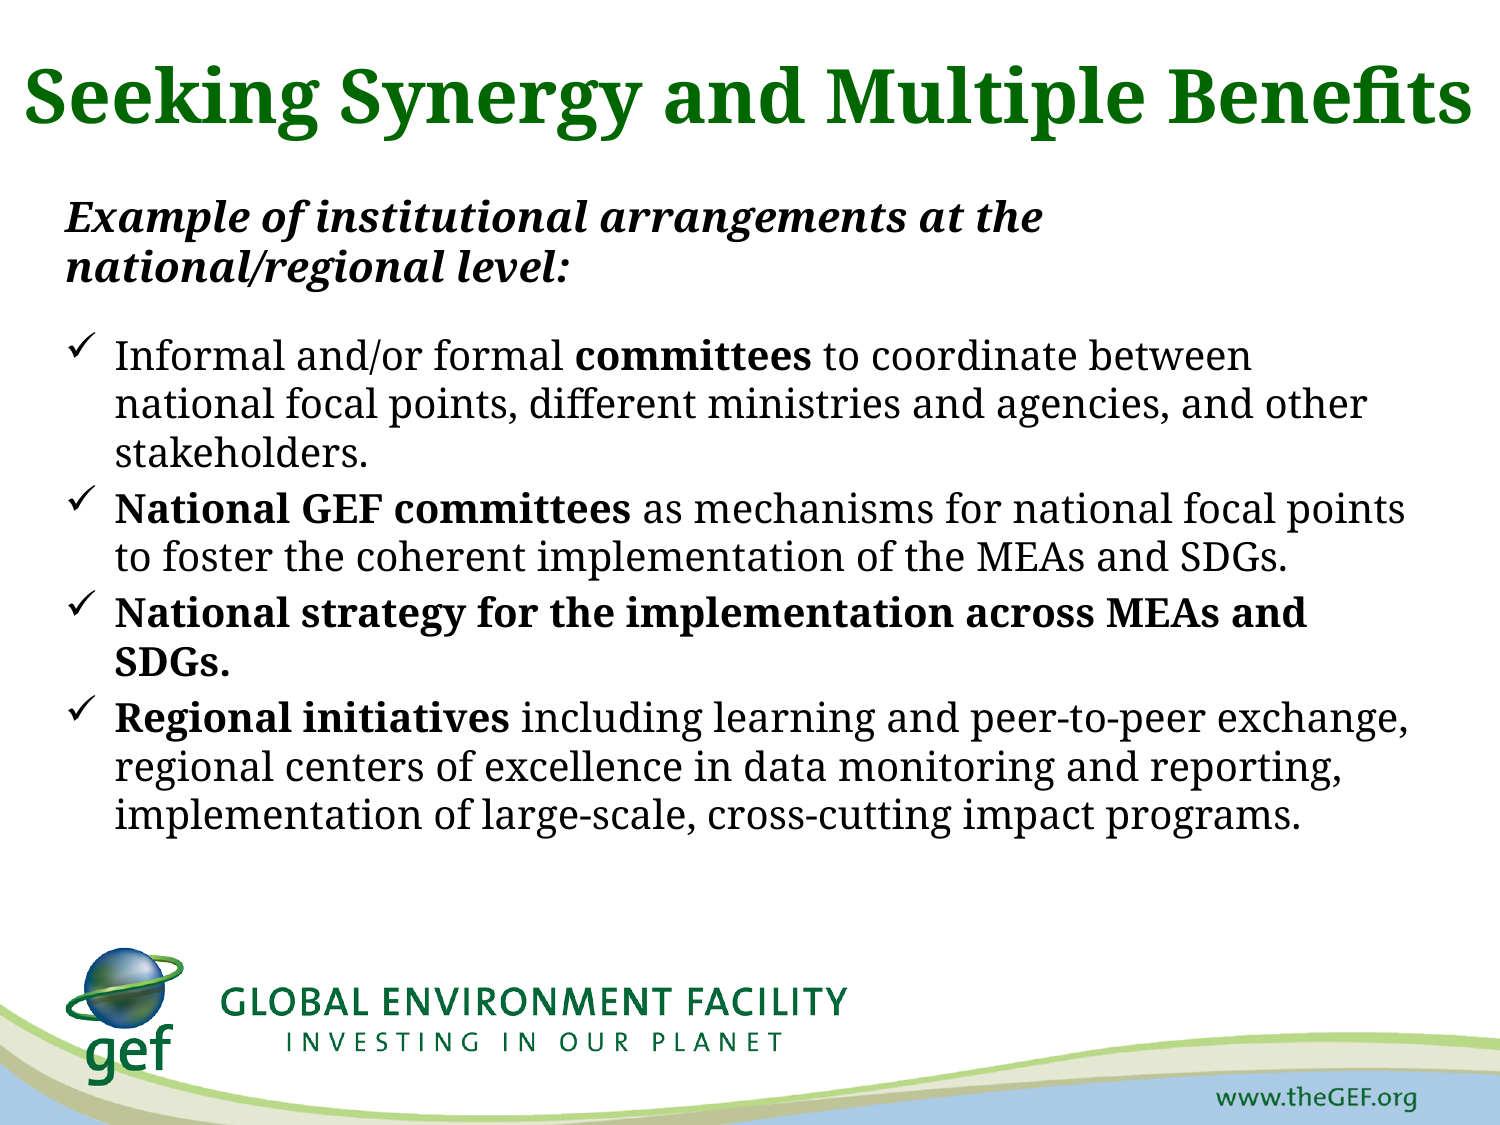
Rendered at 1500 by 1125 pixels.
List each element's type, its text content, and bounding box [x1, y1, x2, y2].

title Seeking Synergy and Multiple Benefits [0, 24, 1500, 163]
picture [0, 920, 1500, 1125]
list Example of institutional arrangements at the national/regional level: Informal and/or formal committees to coordinate between national focal points, different ministries and agencies, and other stakeholders. National GEF committees as mechanisms for national focal points to foster the coherent implementation of the MEAs and SDGs. National strategy for the implementation across MEAs and SDGs. Regional initiatives including learning and peer-to-peer exchange, regional centers of excellence in data monitoring and reporting, implementation of large-scale, cross-cutting impact programs. [49, 182, 1426, 926]
